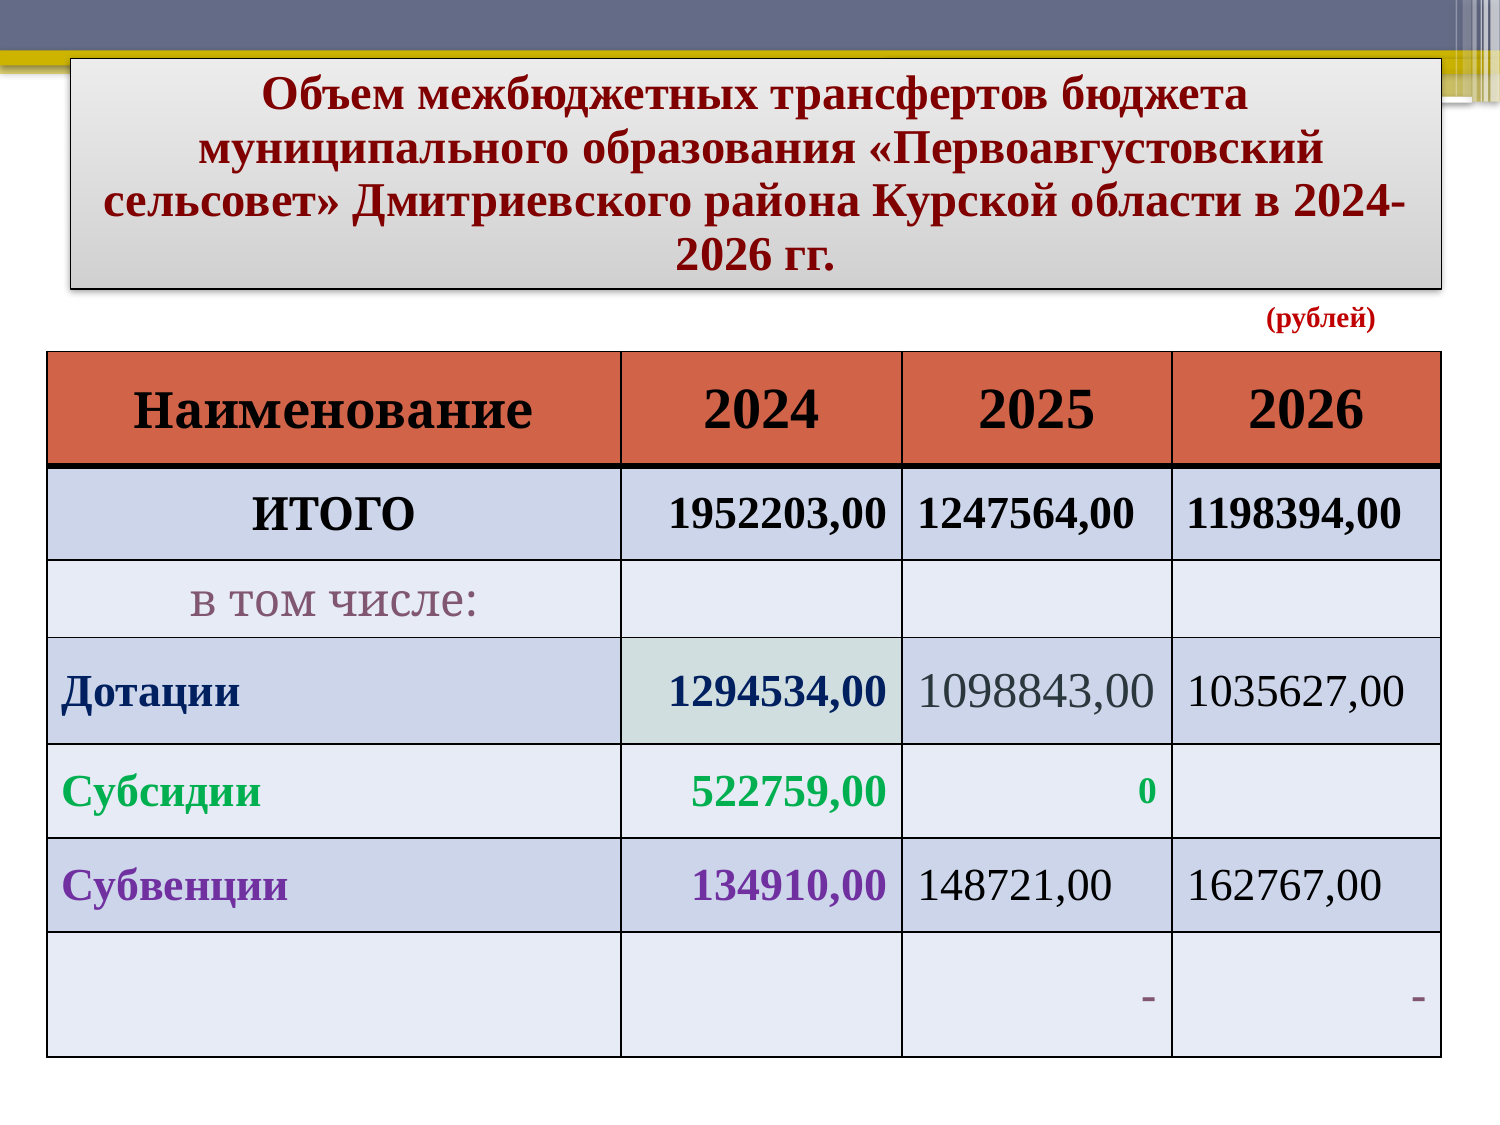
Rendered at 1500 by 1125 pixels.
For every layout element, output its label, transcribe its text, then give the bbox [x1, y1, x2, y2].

table_cell - [1173, 933, 1440, 1056]
table_cell [622, 561, 901, 637]
table_cell 1294534,00 [622, 638, 901, 743]
table_header Наименование [48, 352, 620, 463]
table_cell 0 [903, 745, 1171, 837]
table_cell 1198394,00 [1173, 469, 1440, 559]
table_cell 1035627,00 [1173, 638, 1440, 743]
table_cell [622, 933, 901, 1056]
table_cell Субвенции [48, 839, 620, 931]
table_header 2026 [1173, 352, 1440, 463]
table_cell [1173, 561, 1440, 637]
table_cell в том числе: [48, 561, 620, 637]
table_cell 1247564,00 [903, 469, 1171, 559]
table_cell ИТОГО [48, 469, 620, 559]
table_cell Субсидии [48, 745, 620, 837]
table_cell 134910,00 [622, 839, 901, 931]
table_cell 148721,00 [903, 839, 1171, 931]
table_cell 1952203,00 [622, 469, 901, 559]
table_header 2024 [622, 352, 901, 463]
table_cell Дотации [48, 638, 620, 743]
table_cell 162767,00 [1173, 839, 1440, 931]
table_cell 1098843,00 [903, 638, 1171, 743]
table_cell [903, 561, 1171, 637]
text_box (рублей) [1222, 290, 1436, 341]
title Объем межбюджетных трансфертов бюджета муниципального образования «Первоавгустовский сельсовет» Дмитриевского района Курской области в 2024-2026 гг. [70, 58, 1442, 290]
table_header 2025 [903, 352, 1171, 463]
table_cell - [903, 933, 1171, 1056]
table_cell [48, 933, 620, 1056]
table_cell [1173, 745, 1440, 837]
table_cell 522759,00 [622, 745, 901, 837]
